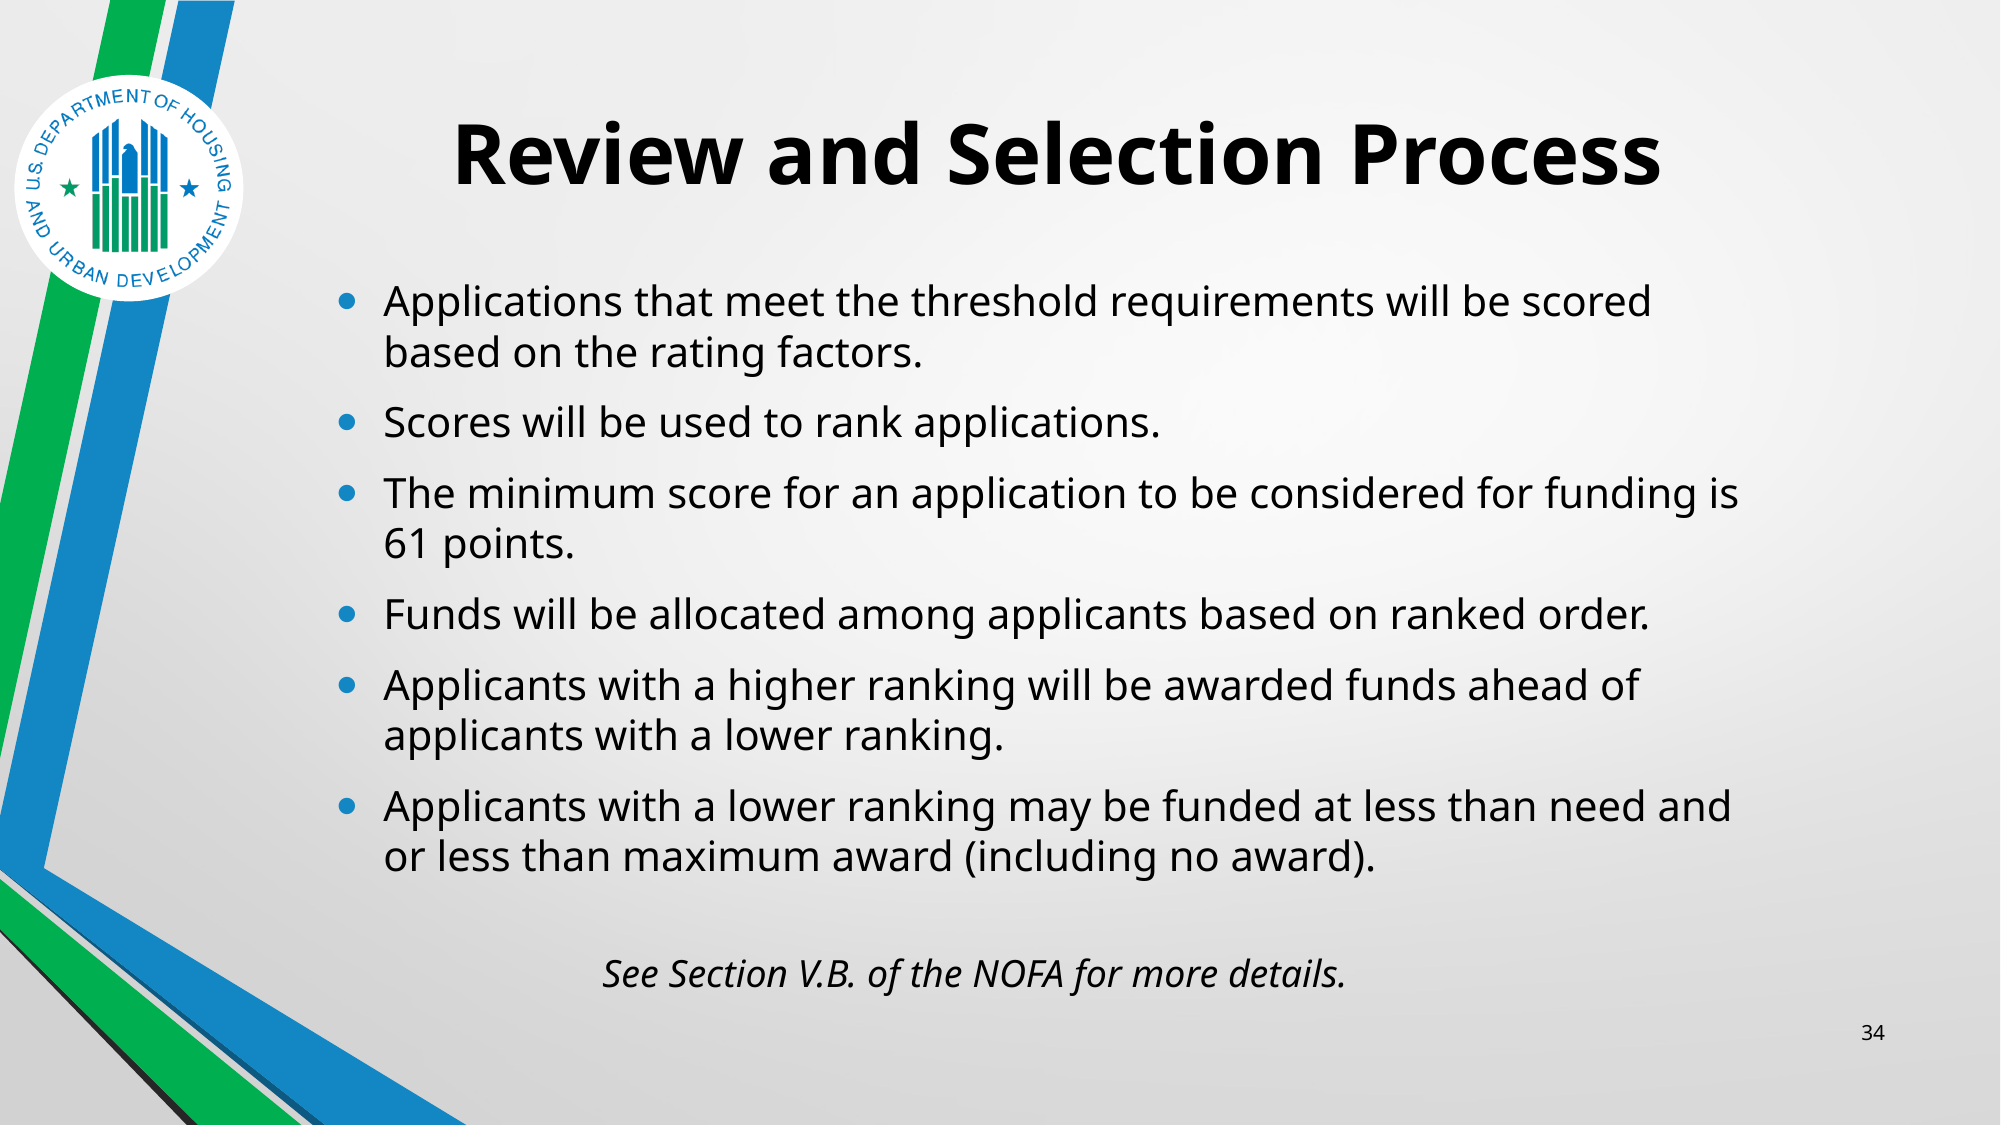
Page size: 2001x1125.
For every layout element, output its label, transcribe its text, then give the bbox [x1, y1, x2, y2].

title Review and Selection Process [214, 75, 1900, 228]
text_box See Section V.B. of the NOFA for more details. [399, 942, 1552, 1003]
slide_number 34 [1809, 1003, 1900, 1064]
text_box Applications that meet the threshold requirements will be scored based on the rating factors. Scores will be used to rank applications. The minimum score for an application to be considered for funding is 61 points. Funds will be allocated among applicants based on ranked order. Applicants with a higher ranking will be awarded funds ahead of applicants with a lower ranking. Applicants with a lower ranking may be funded at less than need and or less than maximum award (including no award). [321, 267, 1790, 958]
picture [26, 89, 231, 287]
